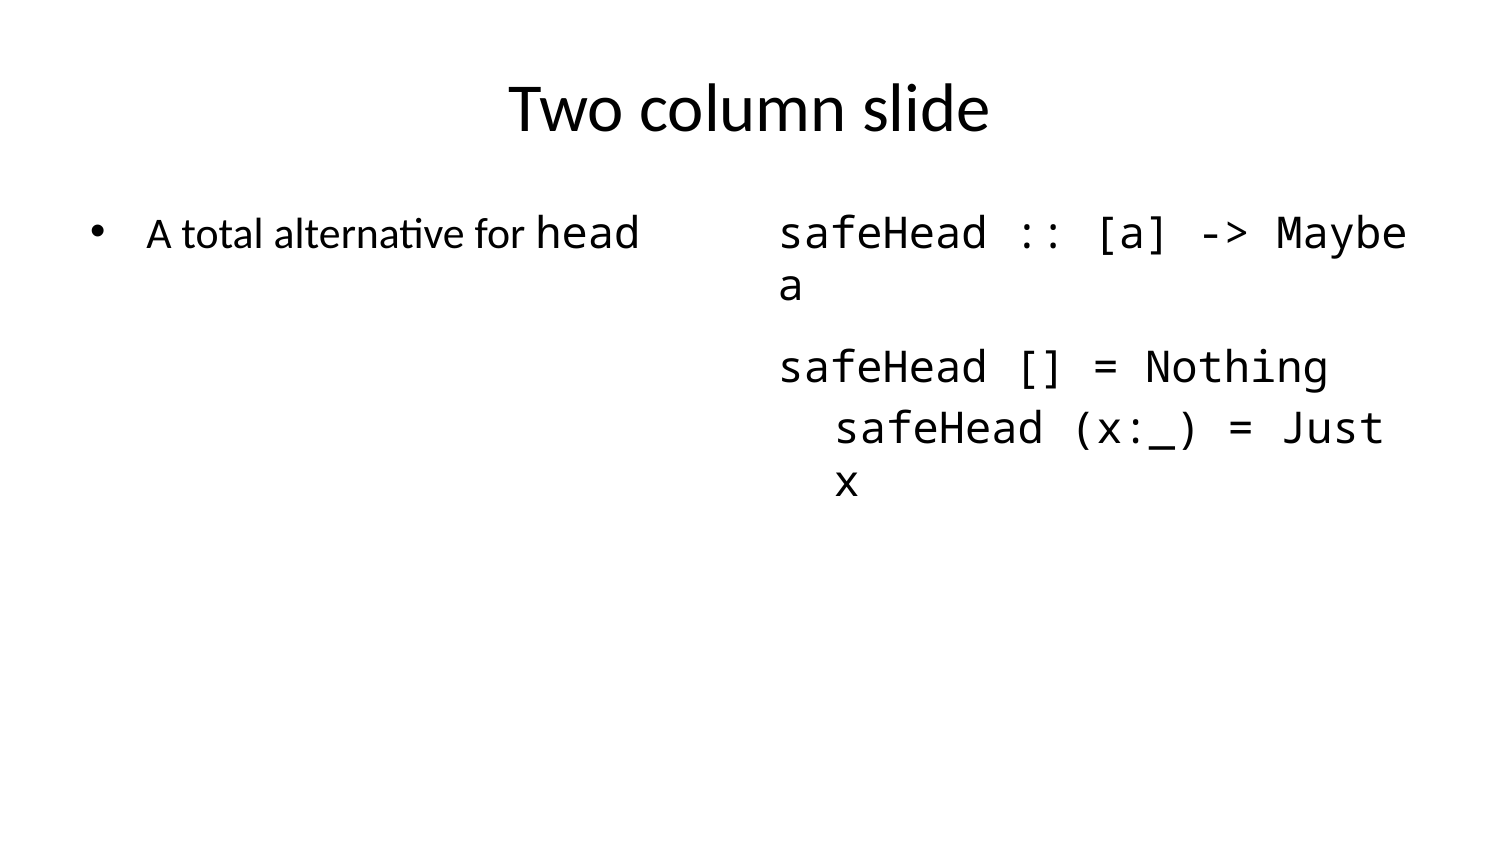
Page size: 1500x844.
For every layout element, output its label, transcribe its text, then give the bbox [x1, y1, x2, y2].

title Two column slide [75, 33, 1425, 175]
list A total alternative for head [75, 196, 738, 754]
list safeHead :: [a] -> Maybe a safeHead [] = Nothing safeHead (x:_) = Just x [762, 196, 1425, 754]
